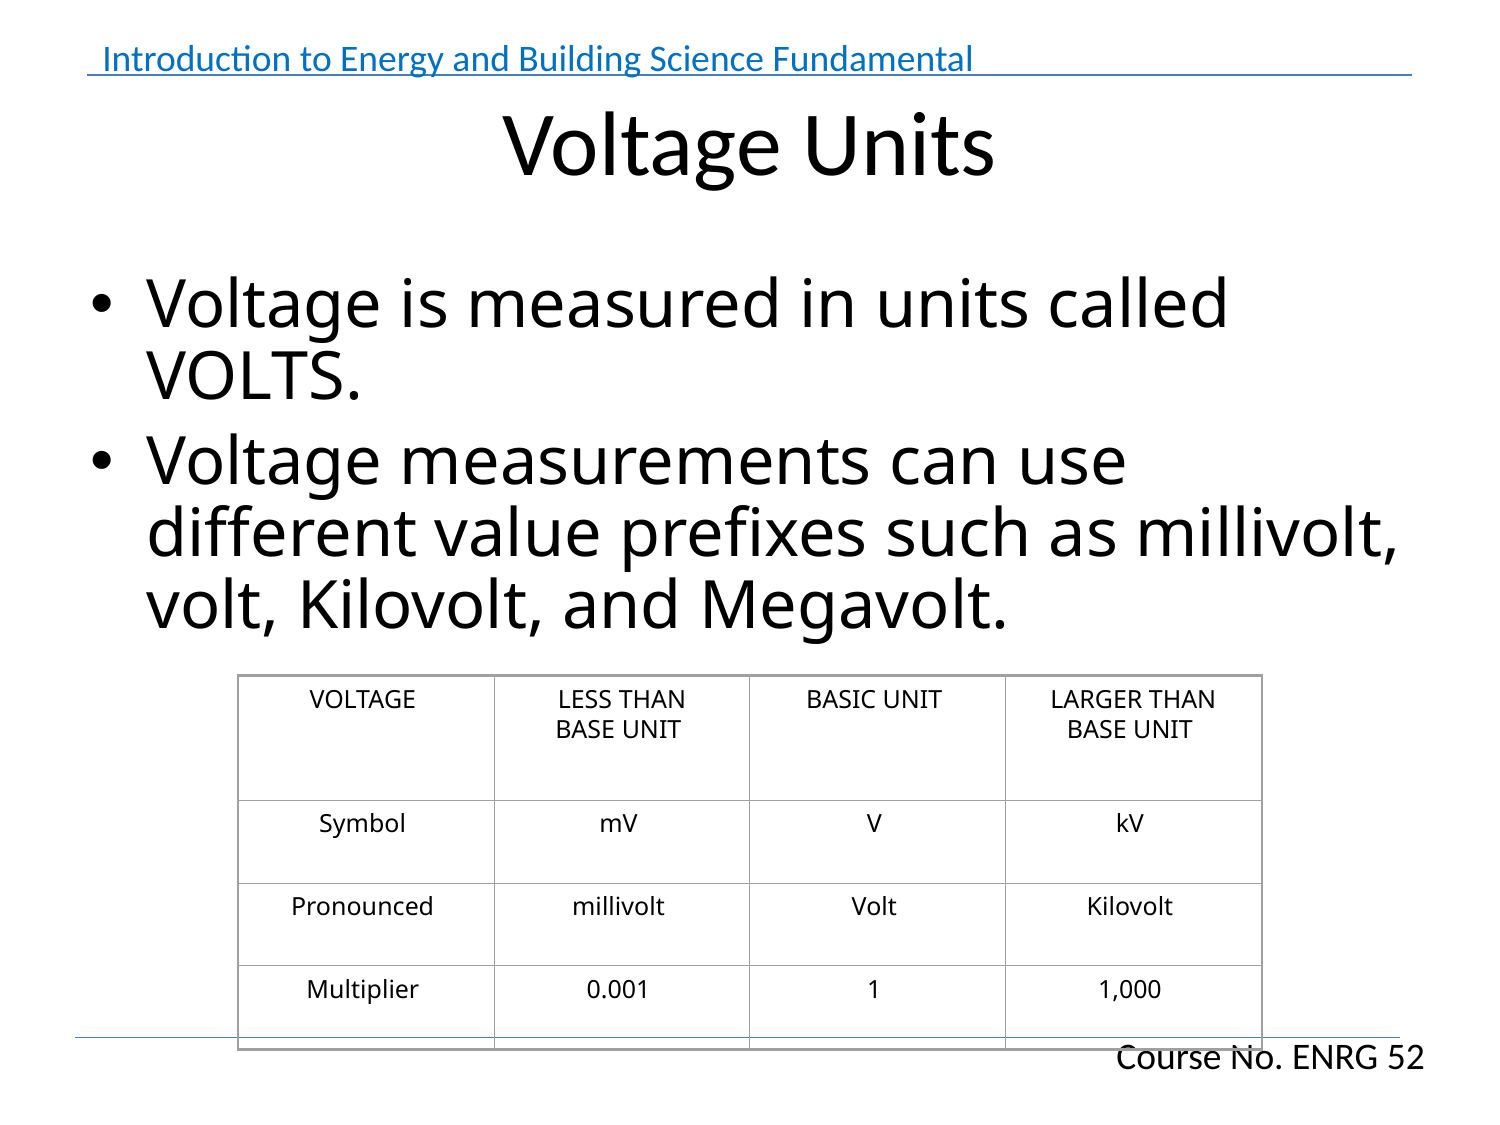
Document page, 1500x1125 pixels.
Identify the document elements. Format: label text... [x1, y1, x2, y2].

title Voltage Units [75, 45, 1425, 233]
list Voltage is measured in units called VOLTS. Voltage measurements can use different value prefixes such as millivolt, volt, Kilovolt, and Megavolt. [75, 262, 1425, 1005]
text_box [237, 674, 1263, 1051]
